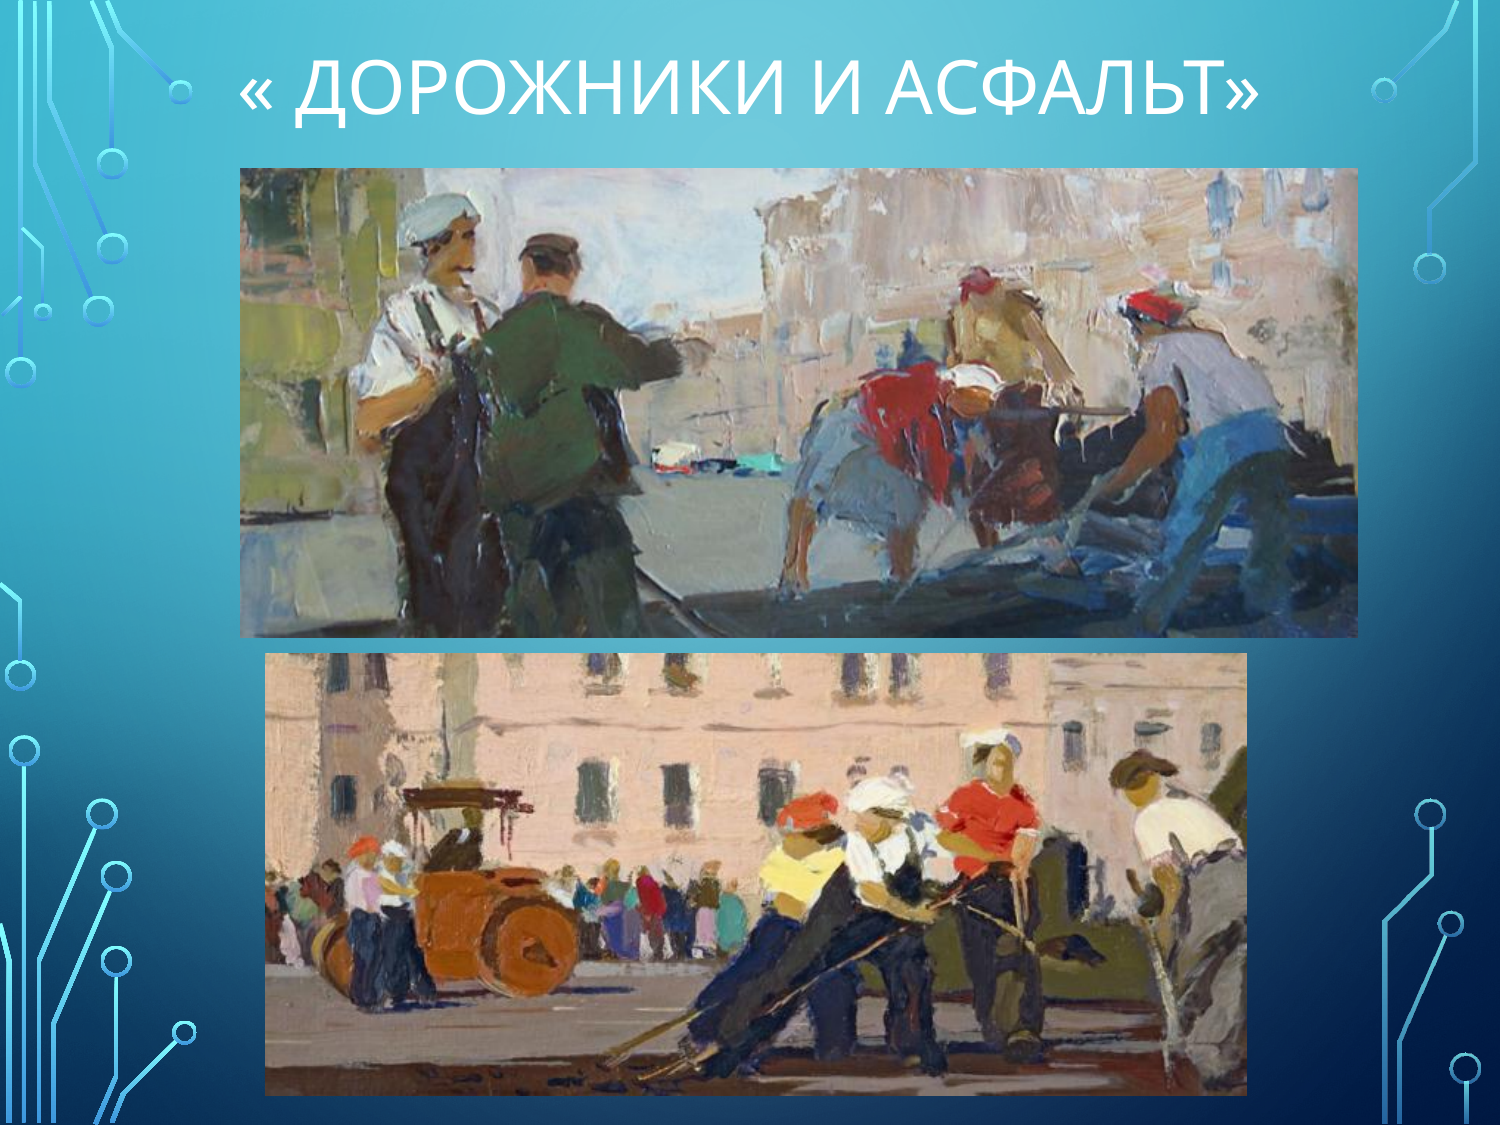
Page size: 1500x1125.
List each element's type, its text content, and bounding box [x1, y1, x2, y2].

picture [265, 653, 1247, 1096]
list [240, 168, 1358, 638]
title « Дорожники и асфальт» [140, 19, 1360, 161]
